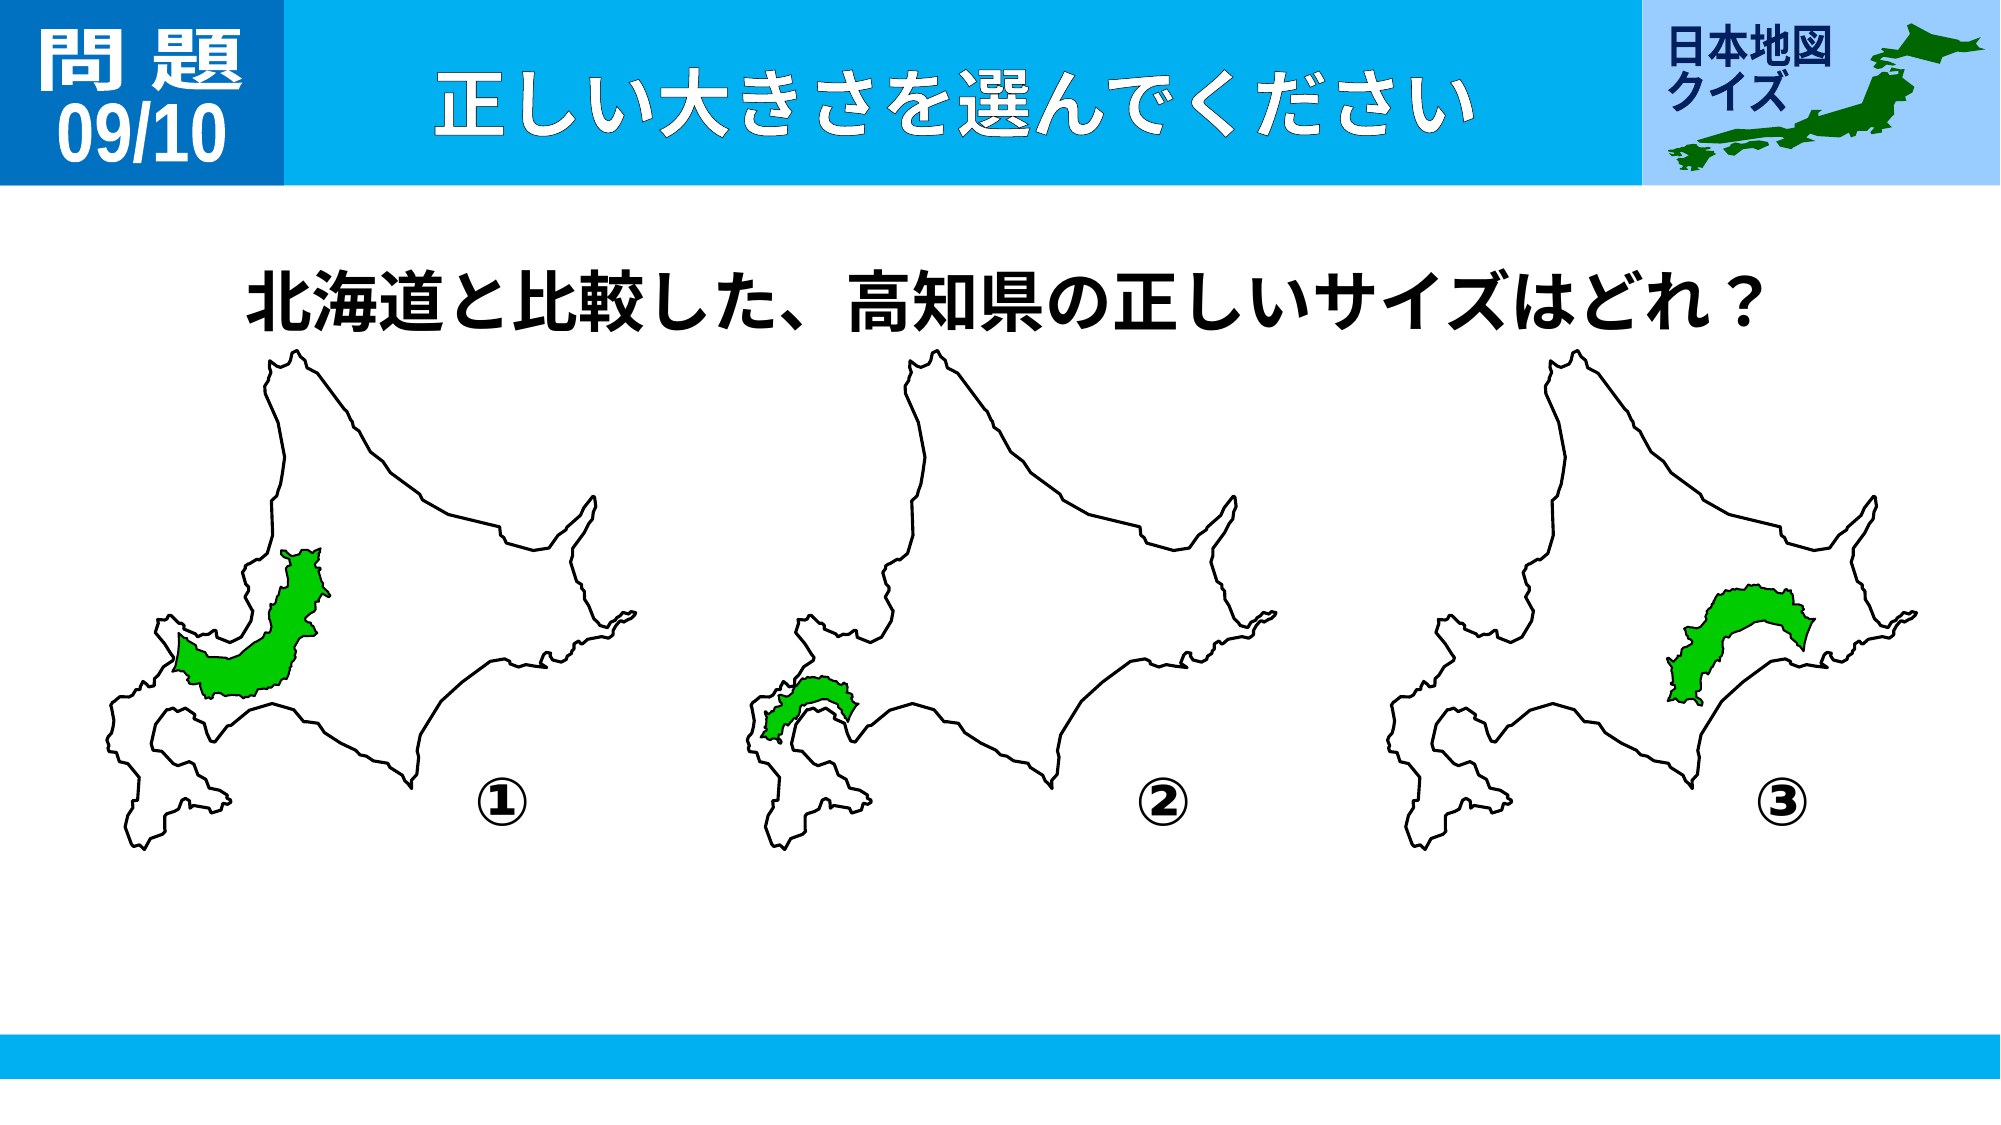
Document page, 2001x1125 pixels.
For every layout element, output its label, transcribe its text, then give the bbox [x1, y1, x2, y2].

text_box ① [459, 751, 546, 847]
text_box [104, 348, 638, 852]
text_box [1385, 348, 1919, 852]
text_box [745, 348, 1278, 852]
text_box ③ [1739, 751, 1826, 847]
text_box [0, 1034, 2000, 1079]
text_box ② [1120, 751, 1208, 847]
text_box [1664, 582, 1818, 708]
text_box 北海道と比較した、高知県の正しいサイズはどれ？ [230, 252, 1794, 348]
text_box [758, 674, 861, 746]
text_box [170, 546, 333, 701]
